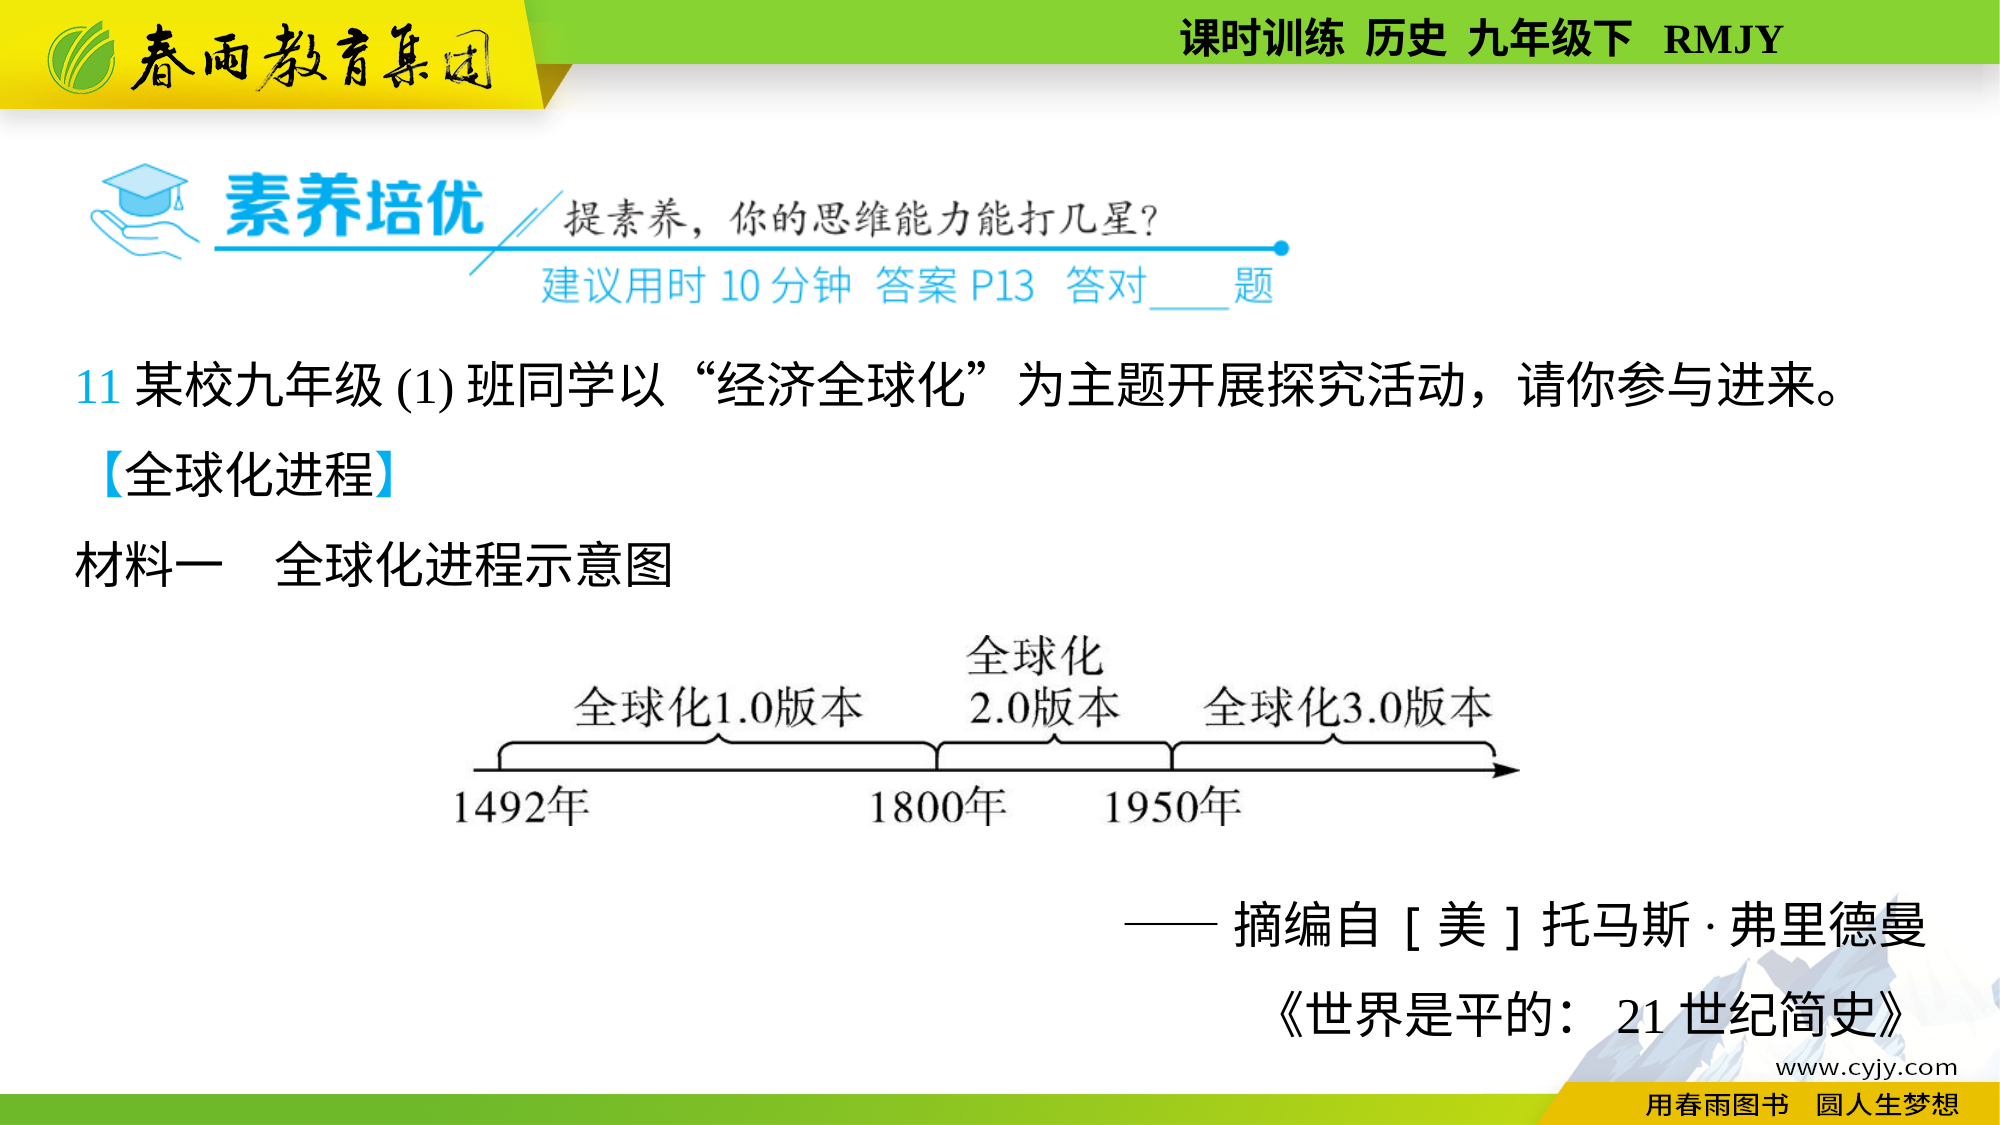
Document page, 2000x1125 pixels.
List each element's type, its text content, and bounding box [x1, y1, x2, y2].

picture [0, 0, 2000, 1125]
list 11某校九年级(1)班同学以“经济全球化”为主题开展探究活动，请你参与进来。 【全球化进程】 材料一 全球化进程示意图 ——摘编自[美]托马斯·弗里德曼 《世界是平的：21世纪简史》 [59, 316, 1944, 1059]
